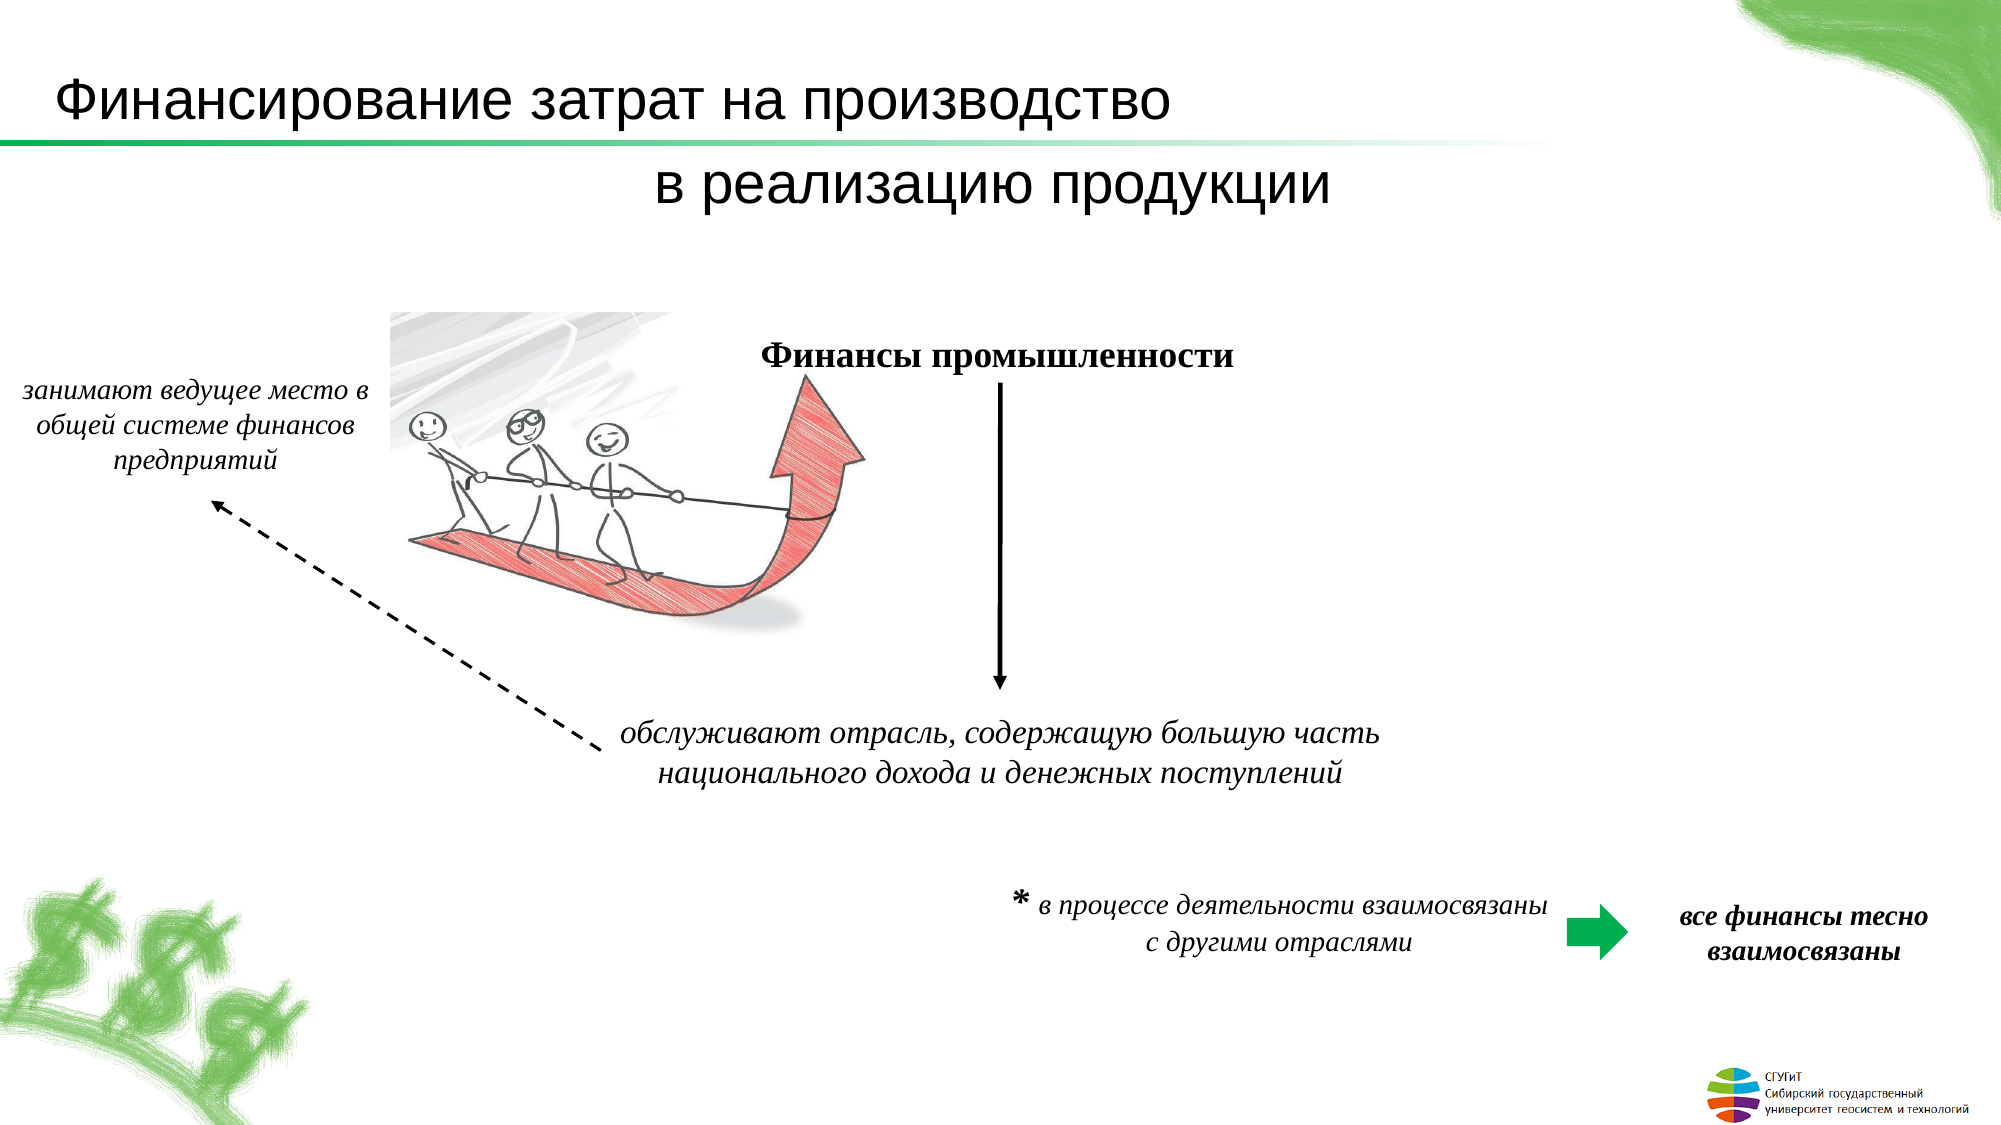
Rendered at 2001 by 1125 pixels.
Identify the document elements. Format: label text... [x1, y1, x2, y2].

text_box обслуживают отрасль, содержащую большую часть национального дохода и денежных поступлений [500, 702, 1501, 799]
picture [1706, 1064, 1970, 1125]
text_box занимают ведущее место в общей системе финансов предприятий [0, 363, 385, 485]
picture [0, 856, 332, 1125]
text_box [210, 500, 602, 751]
picture [1706, 0, 2001, 248]
text_box * в процессе деятельности взаимосвязаны с другими отраслями [990, 869, 1568, 966]
picture [390, 312, 886, 663]
text_box Финансирование затрат на производство в реализацию продукции [39, 146, 1478, 225]
text_box [0, 140, 1553, 146]
text_box [1567, 919, 1597, 946]
text_box Финансирование затрат на производство в реализацию продукции [39, 39, 1478, 140]
text_box Финансы промышленности [891, 322, 1256, 383]
text_box все финансы тесно взаимосвязаны [1597, 889, 2000, 975]
